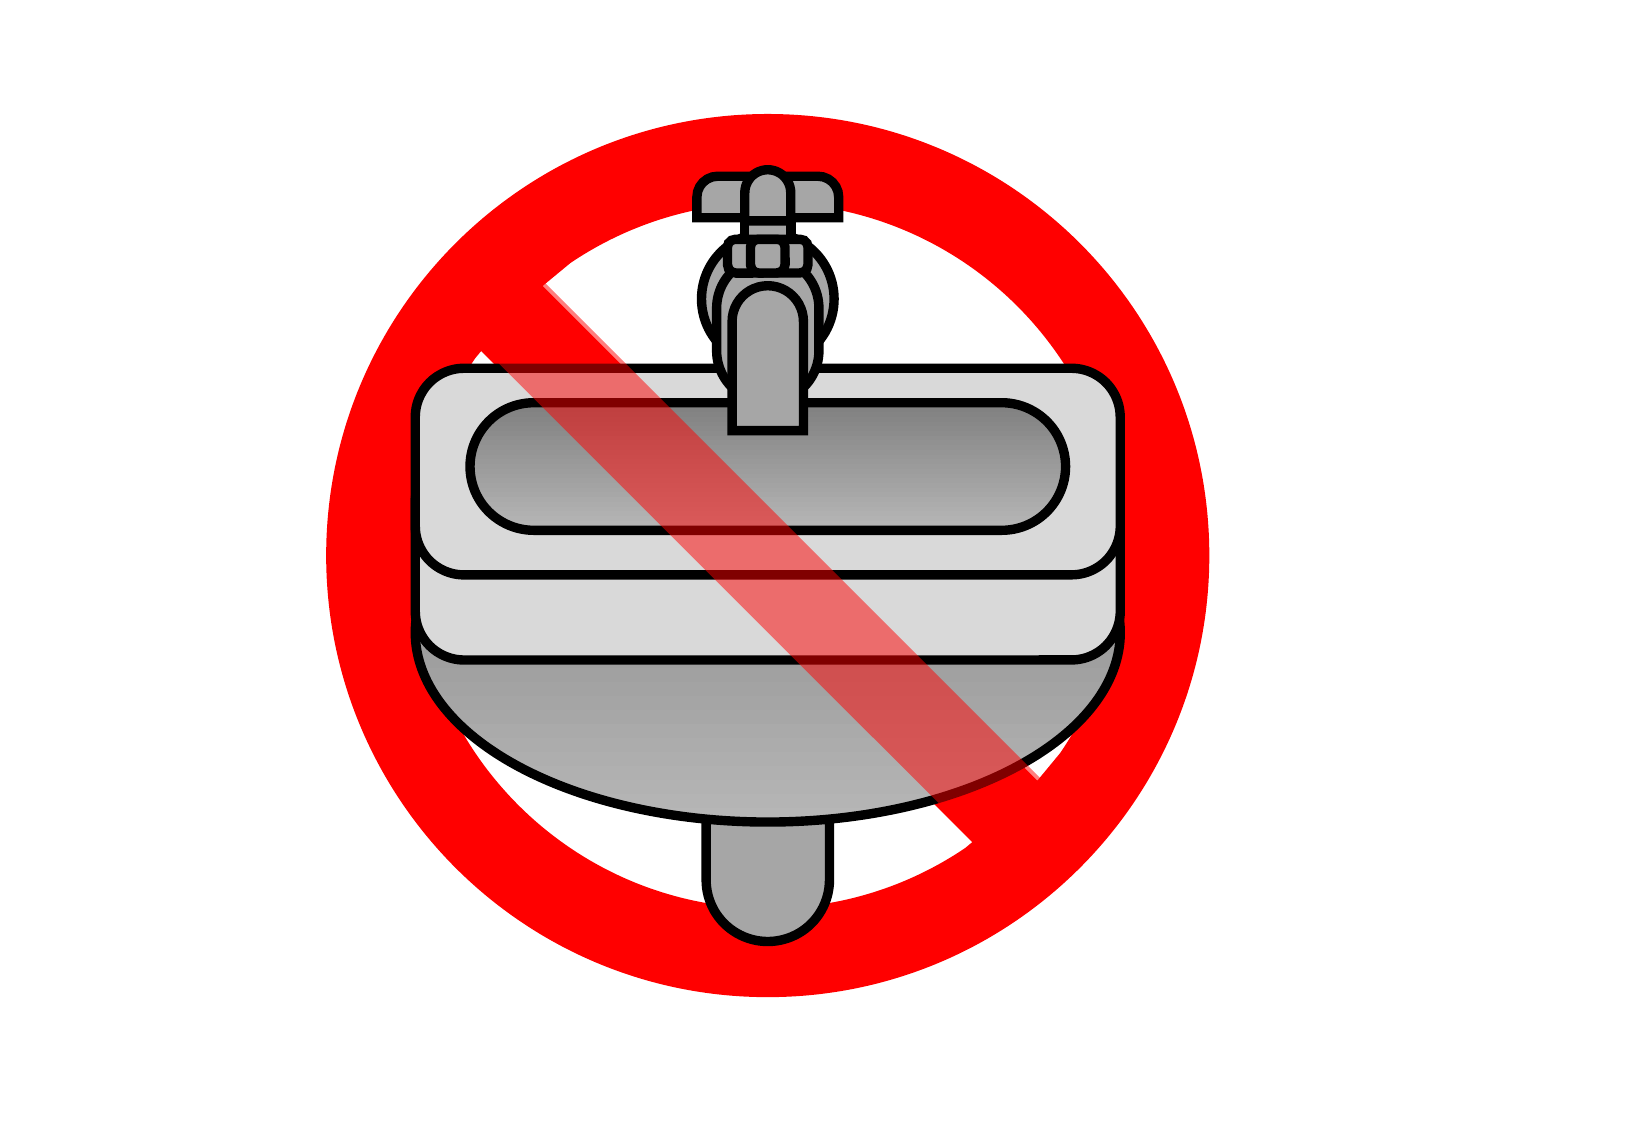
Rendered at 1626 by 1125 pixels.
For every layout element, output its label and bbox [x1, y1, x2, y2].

text_box [325, 113, 1210, 998]
